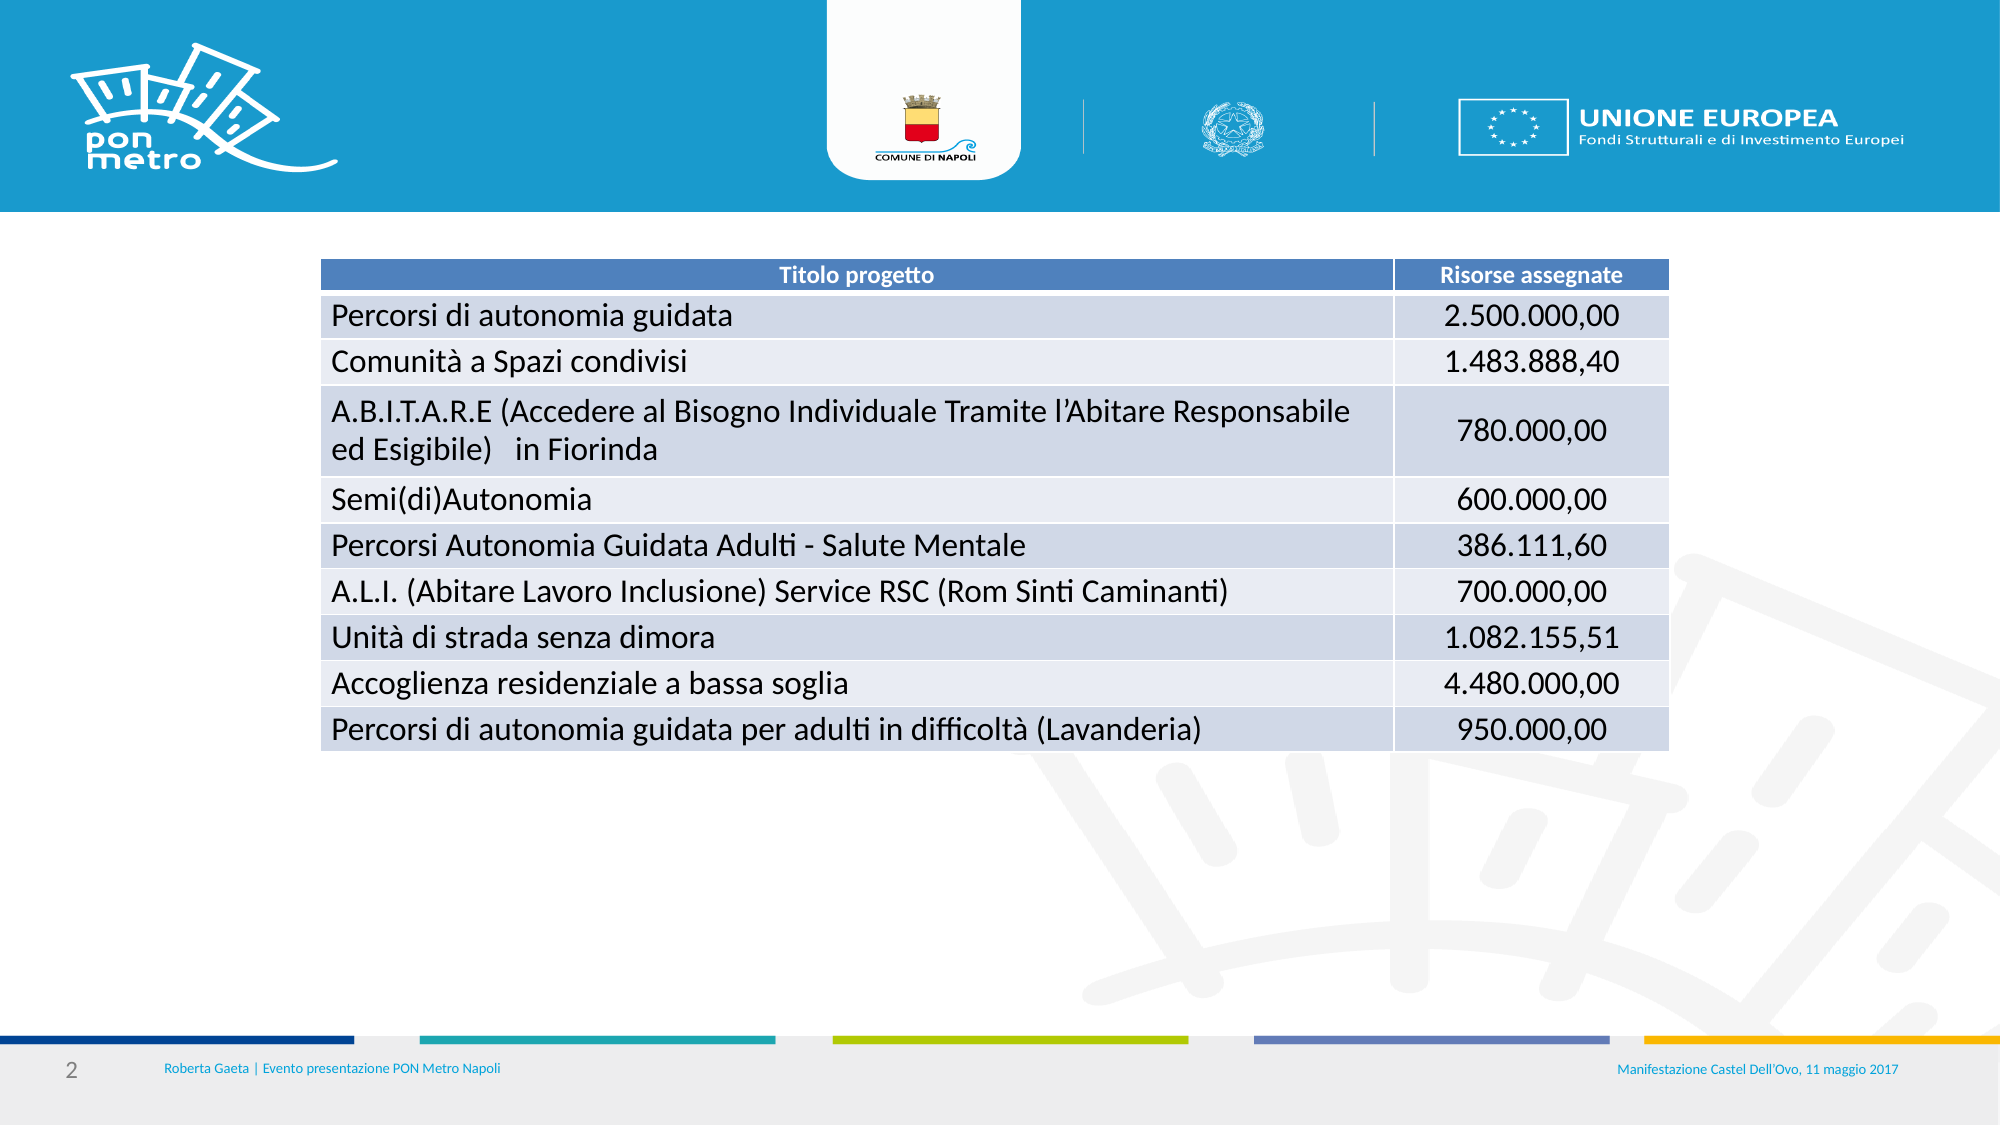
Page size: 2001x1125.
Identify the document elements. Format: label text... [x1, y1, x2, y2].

table_cell 4.480.000,00 [1395, 661, 1669, 706]
table_cell Percorsi di autonomia guidata per adulti in difficoltà (Lavanderia) [321, 707, 1393, 751]
table_cell A.L.I. (Abitare Lavoro Inclusione) Service RSC (Rom Sinti Caminanti) [321, 569, 1393, 614]
table_cell 600.000,00 [1395, 478, 1669, 522]
table_cell Accoglienza residenziale a bassa soglia [321, 661, 1393, 706]
picture [0, 0, 2000, 212]
table_cell 950.000,00 [1395, 707, 1669, 751]
table_cell Semi(di)Autonomia [321, 478, 1393, 522]
table_cell 700.000,00 [1395, 569, 1669, 614]
picture [0, 535, 2000, 1125]
table_cell 1.082.155,51 [1395, 615, 1669, 660]
table_cell Comunità a Spazi condivisi [321, 340, 1393, 384]
table_header Titolo progetto [321, 259, 1393, 290]
table_cell 2.500.000,00 [1395, 296, 1669, 338]
table_cell Percorsi di autonomia guidata [321, 296, 1393, 338]
table_header Risorse assegnate [1395, 259, 1669, 290]
table_cell Percorsi Autonomia Guidata Adulti - Salute Mentale [321, 524, 1393, 568]
table_cell A.B.I.T.A.R.E (Accedere al Bisogno Individuale Tramite l’Abitare Responsabile ed Esigibile) in Fiorinda [321, 386, 1393, 476]
table_cell 386.111,60 [1395, 524, 1669, 568]
table_cell 780.000,00 [1395, 386, 1669, 476]
table_cell Unità di strada senza dimora [321, 615, 1393, 660]
table_cell 1.483.888,40 [1395, 340, 1669, 384]
